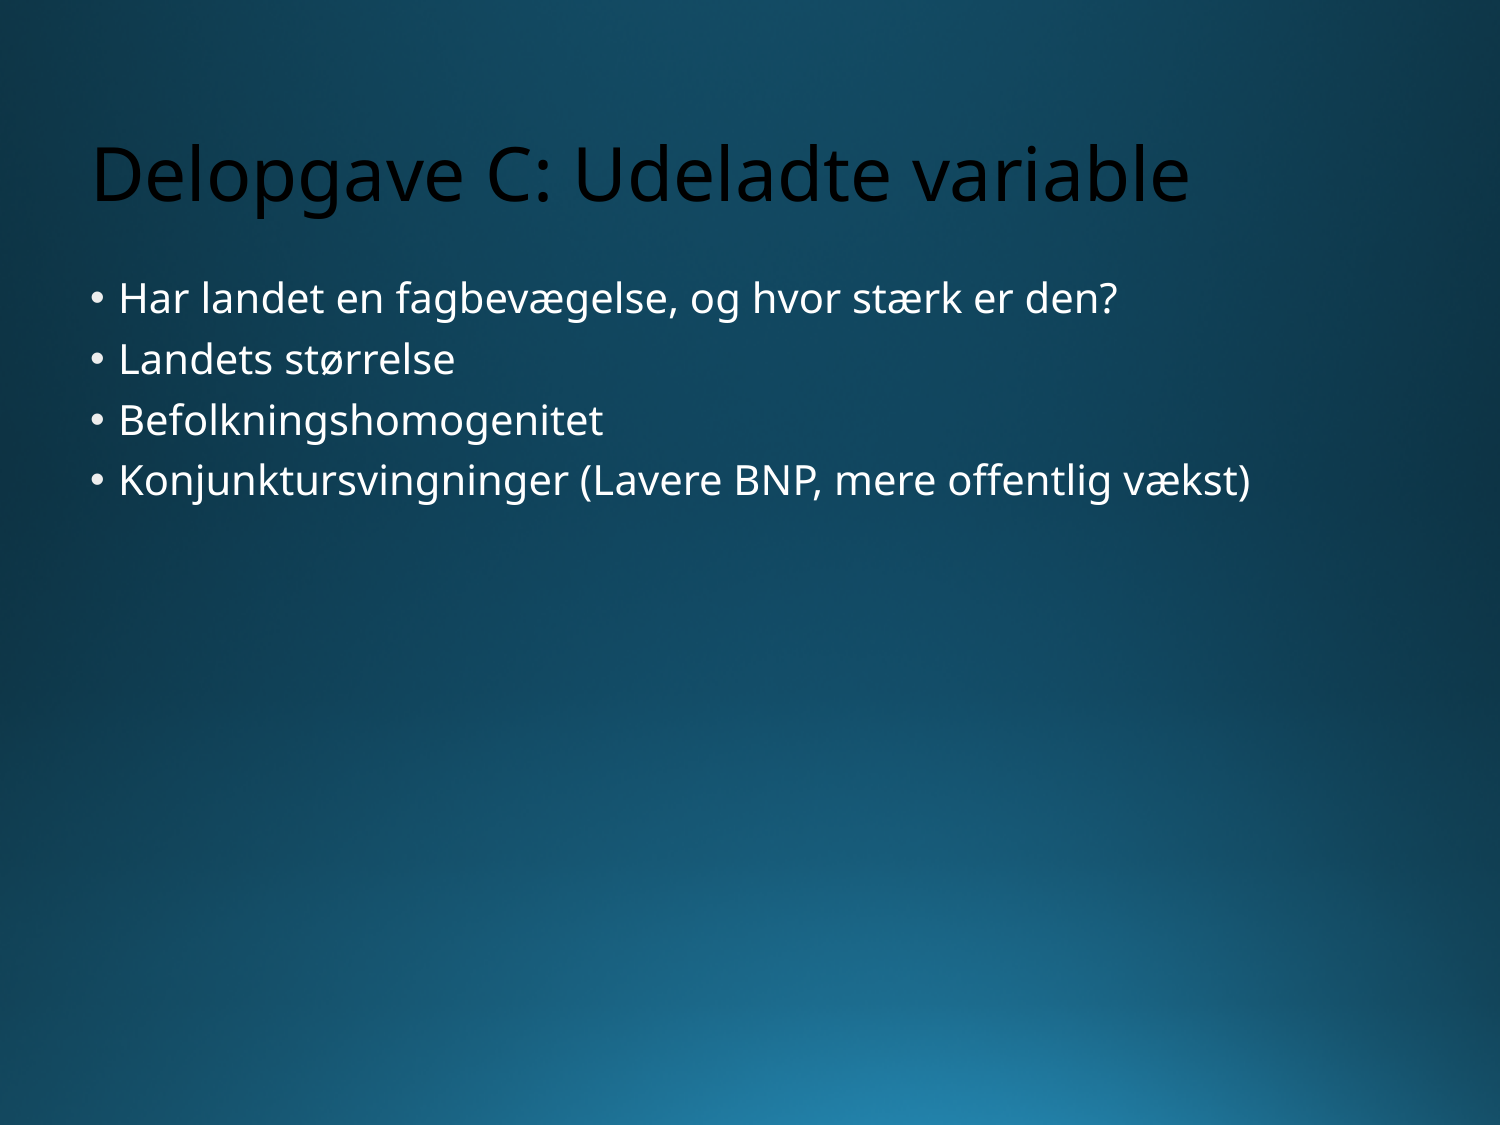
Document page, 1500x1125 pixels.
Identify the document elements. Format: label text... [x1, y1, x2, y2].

picture [0, 0, 1500, 1125]
title Delopgave C: Udeladte variable [75, 45, 1425, 233]
list Har landet en fagbevægelse, og hvor stærk er den? Landets størrelse Befolkningshomogenitet Konjunktursvingninger (Lavere BNP, mere offentlig vækst) [75, 262, 1425, 1078]
